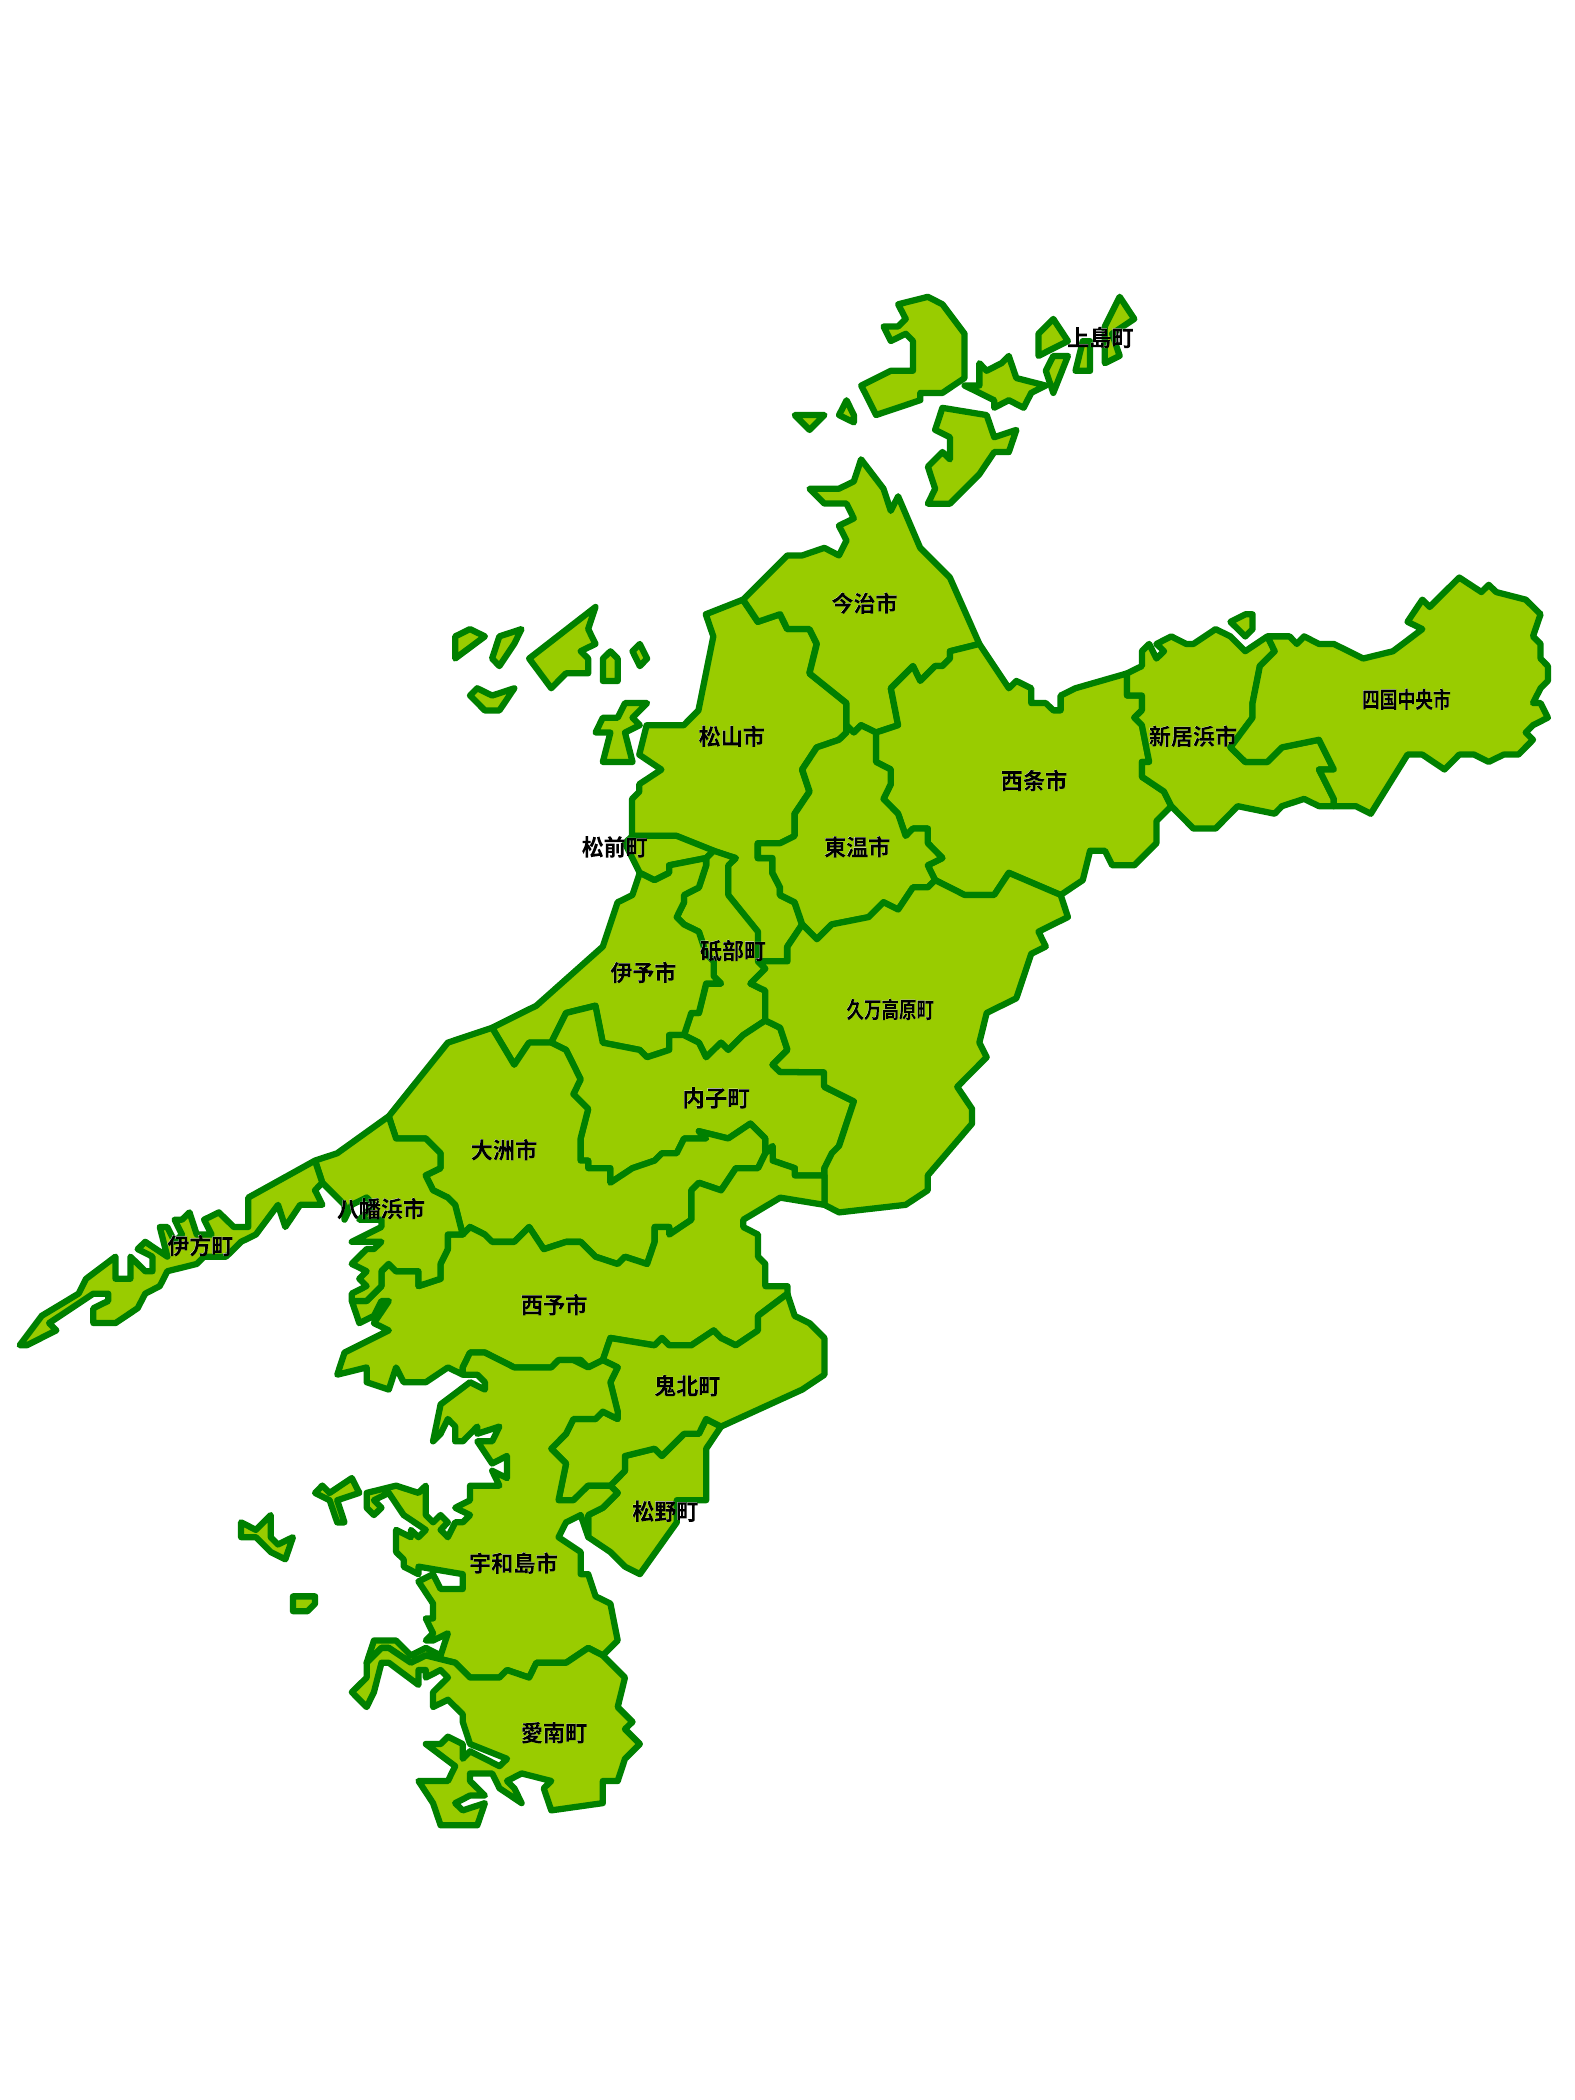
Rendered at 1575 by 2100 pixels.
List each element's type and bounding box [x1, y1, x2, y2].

text_box [19, 296, 1549, 1826]
text_box [521, 1293, 587, 1316]
text_box [1363, 687, 1451, 711]
text_box [581, 835, 648, 858]
text_box [469, 1551, 558, 1575]
text_box [1067, 326, 1134, 349]
text_box [167, 1234, 233, 1257]
text_box [824, 835, 890, 858]
text_box [831, 591, 898, 615]
text_box [1148, 724, 1237, 748]
text_box [521, 1721, 587, 1744]
text_box [699, 939, 766, 962]
text_box [336, 1197, 425, 1220]
text_box [1001, 769, 1067, 792]
text_box [471, 1138, 537, 1161]
text_box [846, 998, 934, 1021]
text_box [683, 1086, 750, 1109]
text_box [654, 1374, 720, 1397]
text_box [698, 724, 765, 748]
text_box [610, 961, 676, 984]
text_box [632, 1499, 698, 1523]
